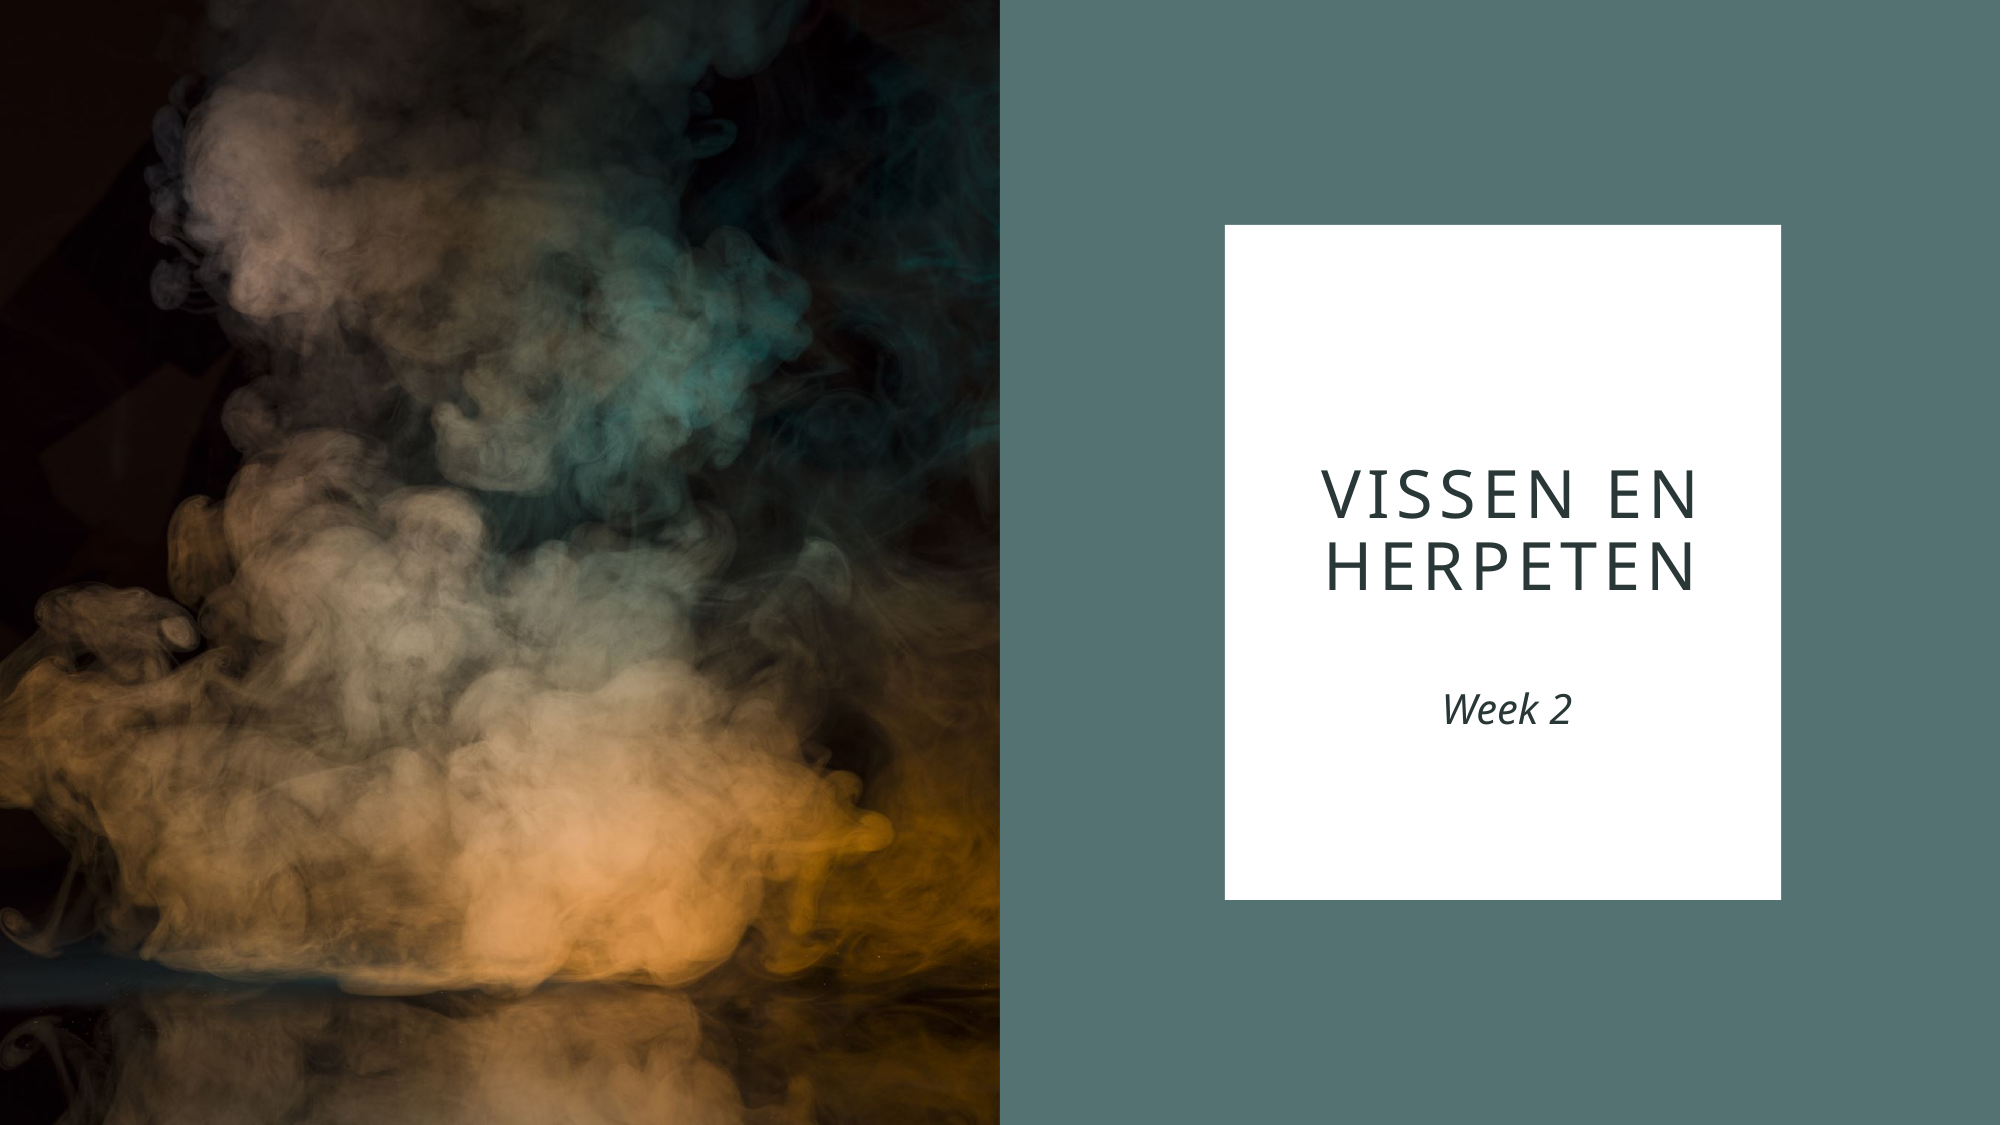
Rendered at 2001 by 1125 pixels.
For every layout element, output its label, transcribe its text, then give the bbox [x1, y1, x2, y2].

picture [0, 0, 1000, 1125]
subtitle Week 2 [1304, 675, 1710, 844]
text_box [1224, 224, 1782, 901]
text_box [1000, 0, 2000, 1125]
title Vissen en herpeten [1304, 274, 1723, 613]
